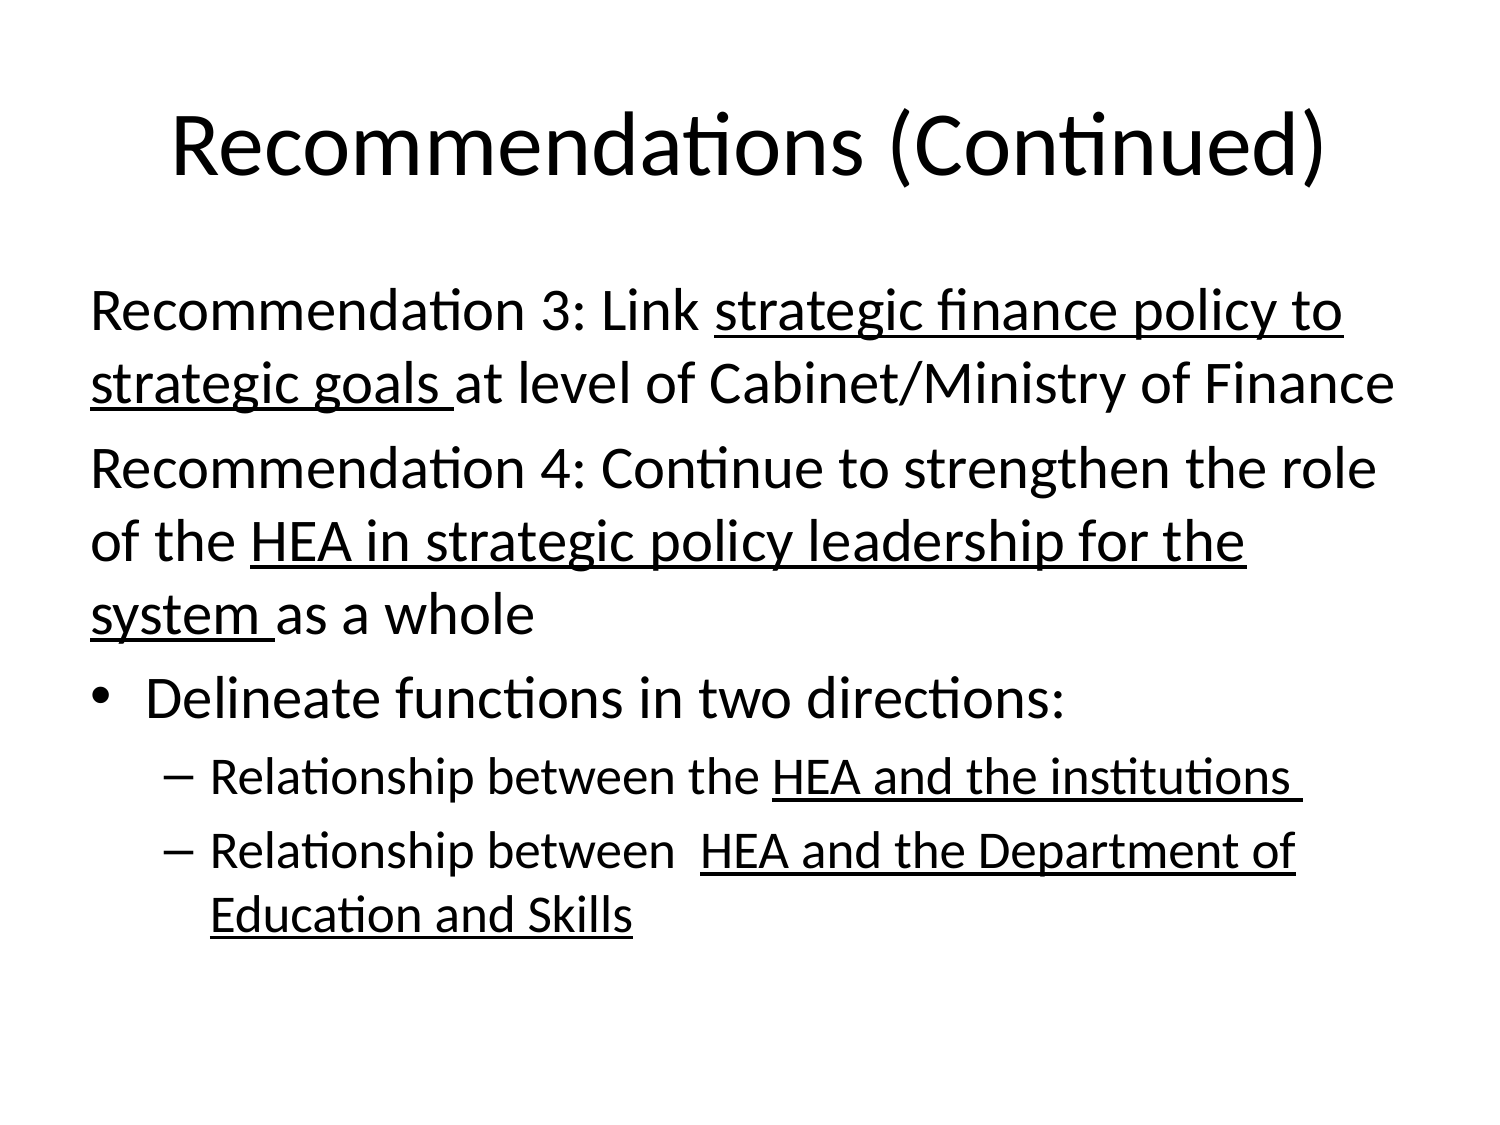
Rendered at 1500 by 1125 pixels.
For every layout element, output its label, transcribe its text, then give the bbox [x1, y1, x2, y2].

list Recommendation 3: Link strategic finance policy to strategic goals at level of Cabinet/Ministry of Finance Recommendation 4: Continue to strengthen the role of the HEA in strategic policy leadership for the system as a whole Delineate functions in two directions: Relationship between the HEA and the institutions Relationship between HEA and the Department of Education and Skills [75, 262, 1425, 1005]
title Recommendations (Continued) [75, 45, 1425, 233]
